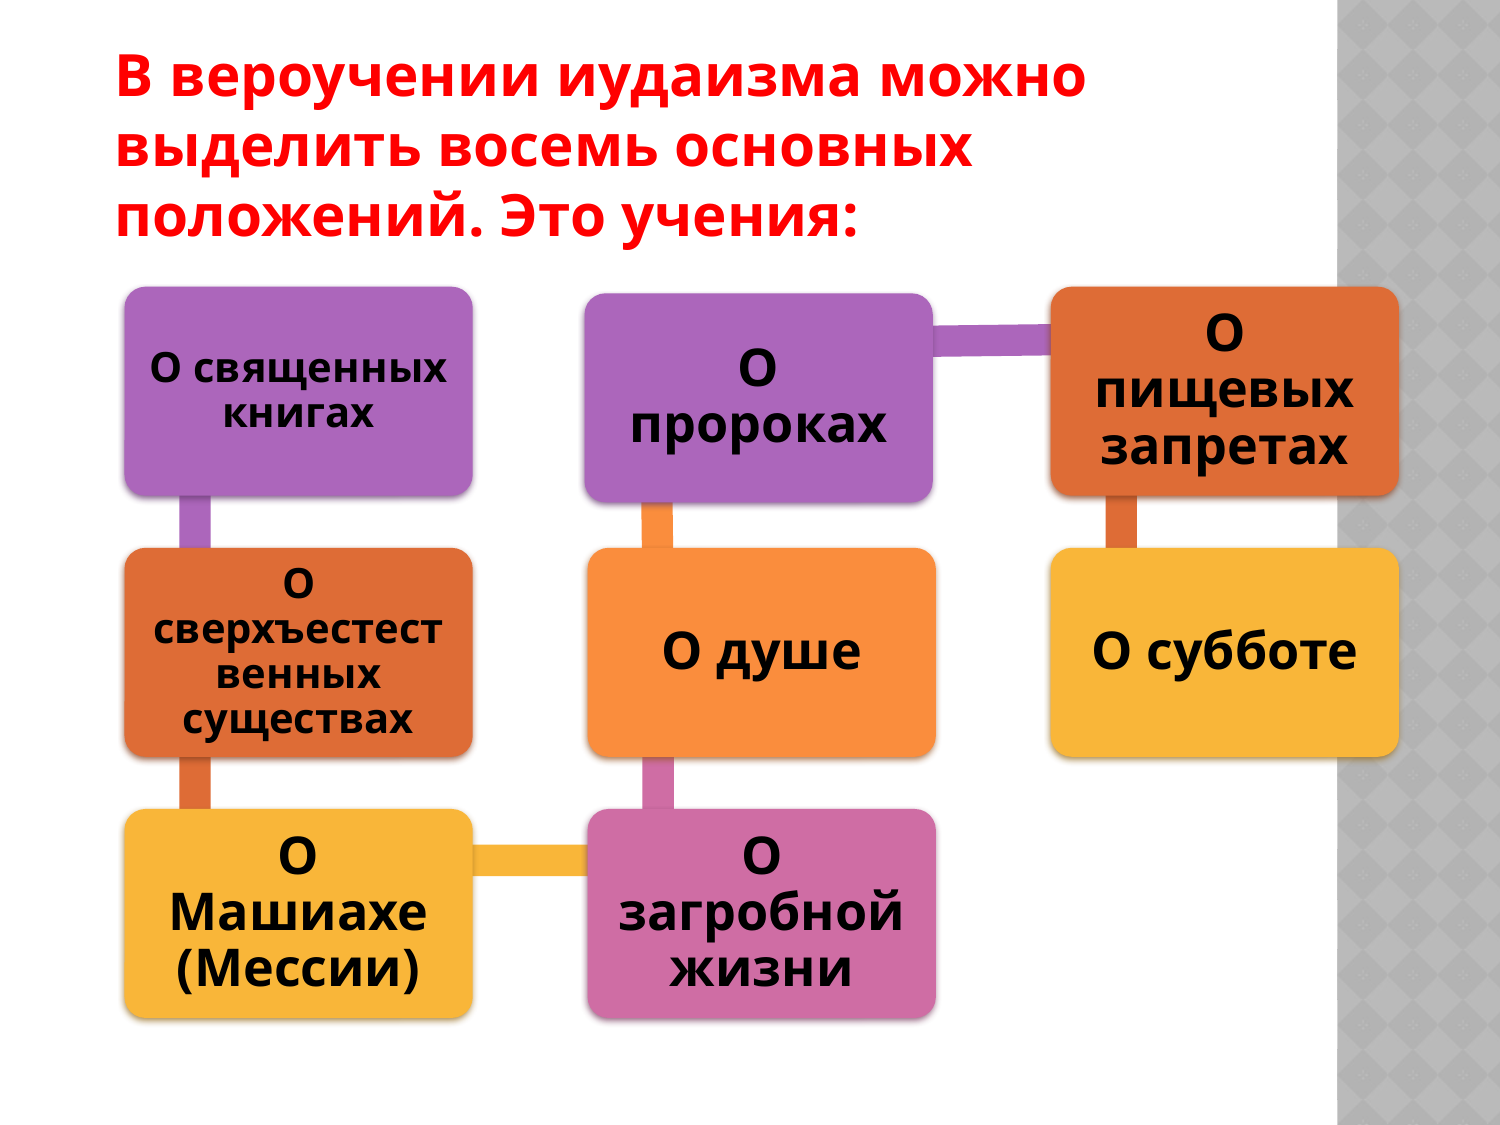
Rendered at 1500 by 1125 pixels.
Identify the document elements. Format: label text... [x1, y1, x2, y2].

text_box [123, 278, 1400, 1027]
text_box В вероучении иудаизма можно выделить восемь основных положений. Это учения: [100, 30, 1365, 256]
